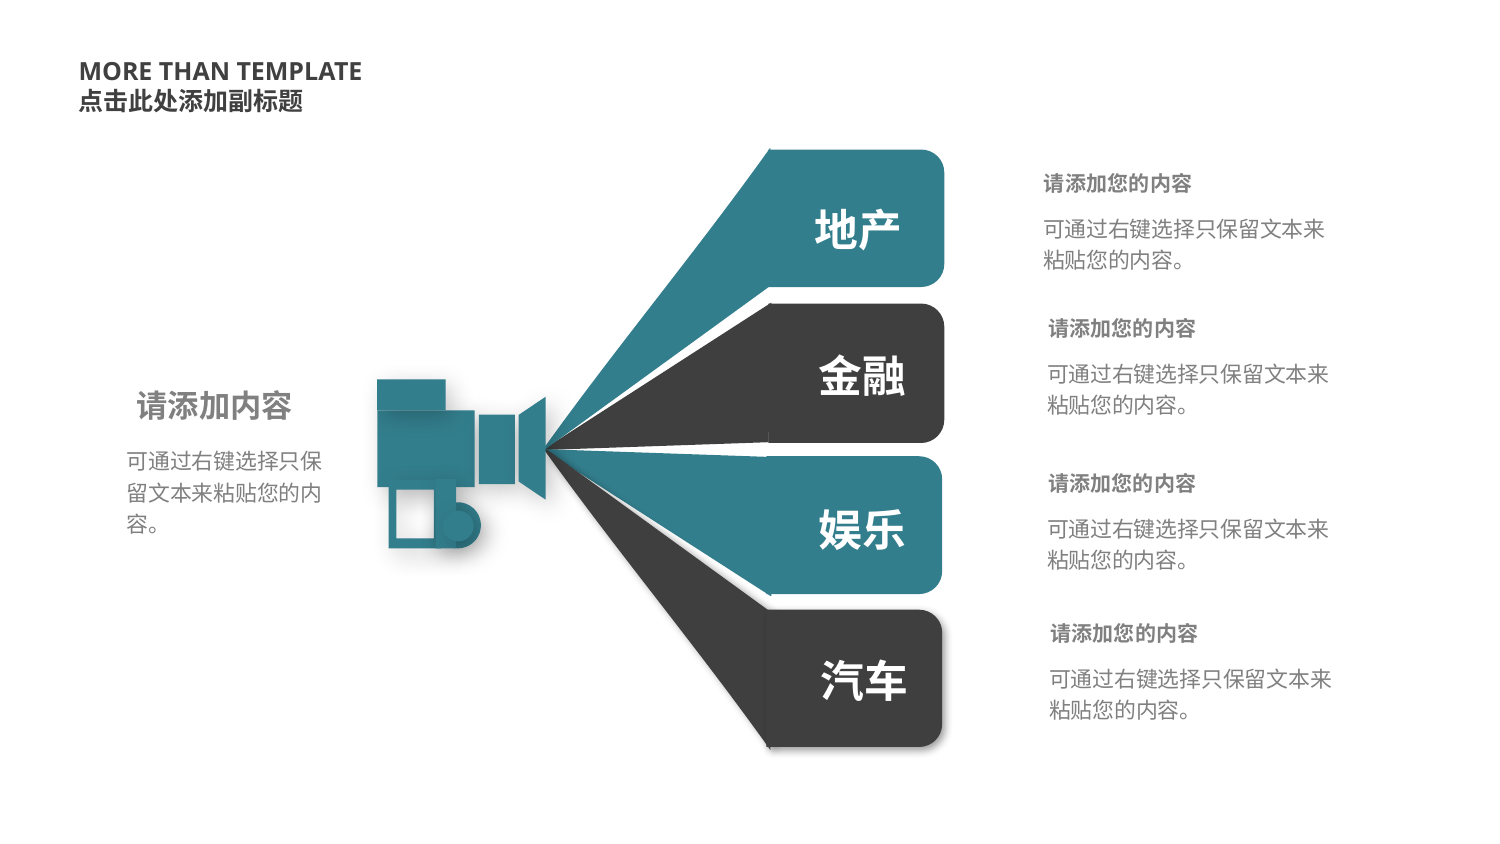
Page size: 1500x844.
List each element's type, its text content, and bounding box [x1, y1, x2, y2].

text_box 请添加您的内容 [1033, 307, 1306, 348]
text_box 请添加您的内容 [1029, 162, 1302, 202]
text_box 可通过右键选择只保留文本来粘贴您的内容。 [1032, 348, 1355, 457]
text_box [474, 149, 945, 360]
text_box 可通过右键选择只保留文本来粘贴您的内容。 [1032, 502, 1355, 612]
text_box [474, 538, 943, 748]
text_box 请添加您的内容 [1035, 613, 1308, 653]
text_box 可通过右键选择只保留文本来粘贴您的内容。 [1028, 202, 1351, 312]
text_box 汽车 [946, 646, 952, 714]
text_box 可通过右键选择只保留文本来粘贴您的内容。 [1034, 653, 1357, 763]
text_box 请添加您的内容 [1033, 462, 1306, 502]
text_box 可通过右键选择只保留文本来粘贴您的内容。 [112, 435, 339, 576]
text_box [539, 364, 945, 447]
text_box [550, 452, 943, 538]
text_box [377, 378, 546, 549]
text_box 请添加内容 [121, 379, 348, 432]
